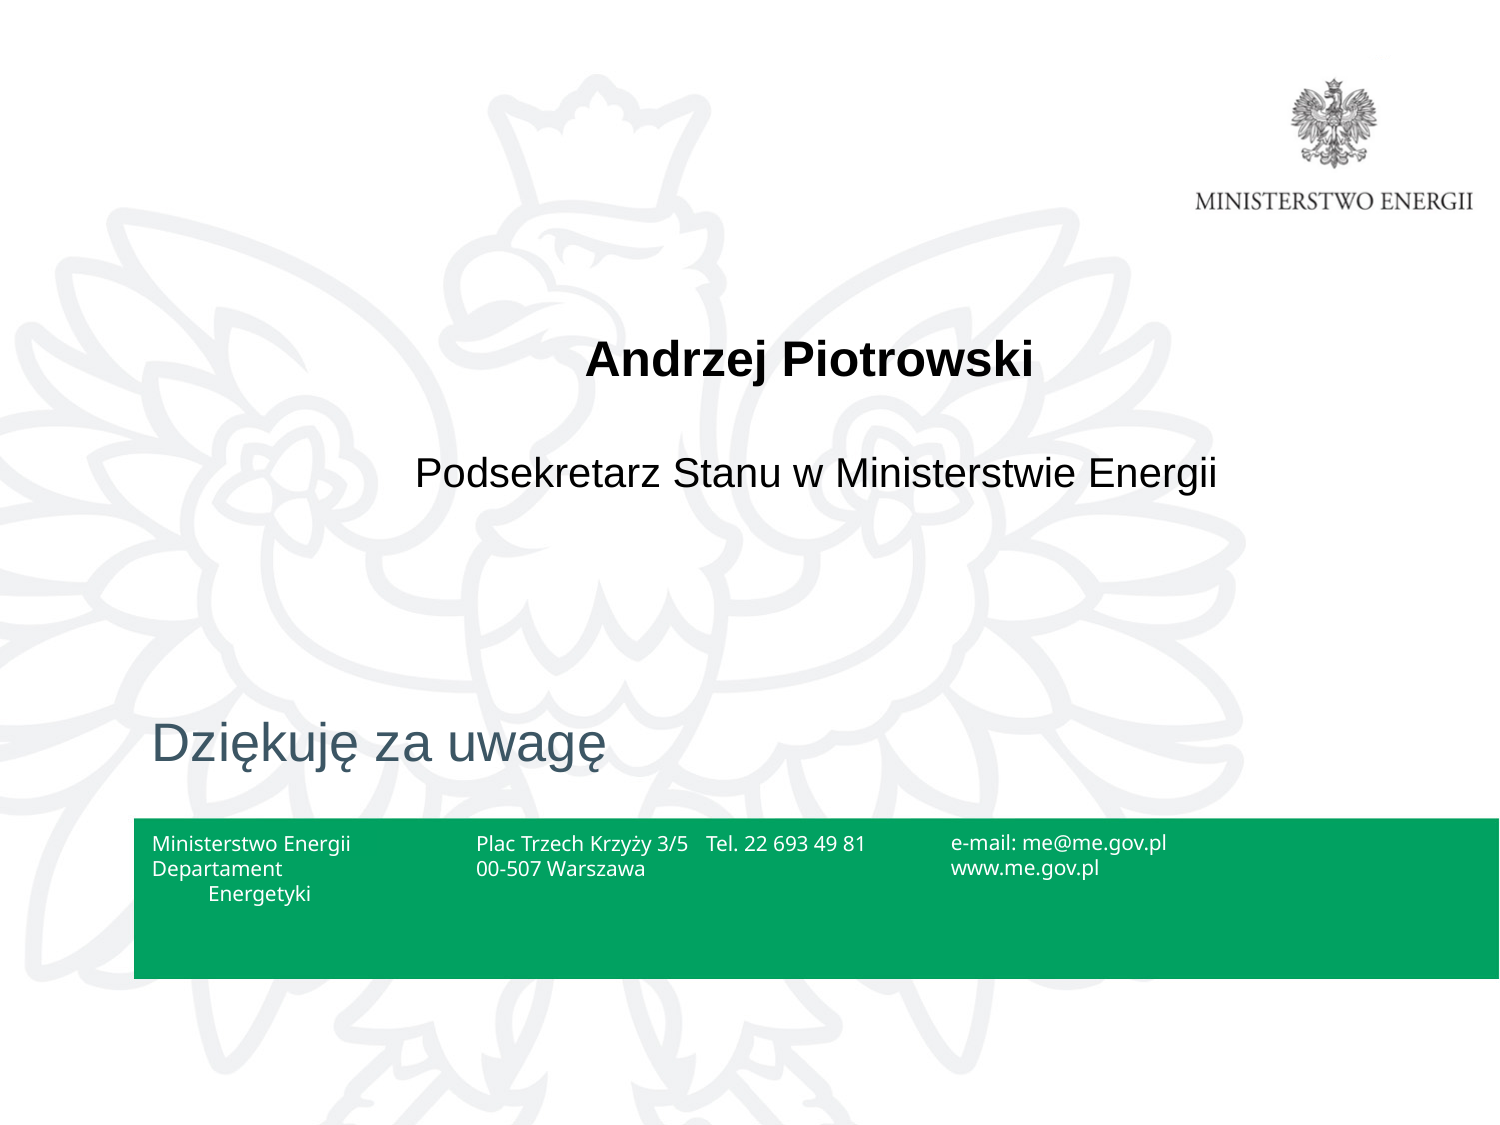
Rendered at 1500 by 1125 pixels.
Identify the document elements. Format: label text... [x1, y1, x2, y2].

text_box Andrzej Piotrowski Podsekretarz Stanu w Ministerstwie Energii [236, 326, 1397, 497]
list Plac Trzech Krzyży 3/5 00-507 Warszawa [475, 829, 692, 881]
list www.me.gov.pl [950, 854, 1176, 878]
list Ministerstwo Energii Departament Energetyki [151, 829, 377, 856]
list Tel. 22 693 49 81 [705, 829, 928, 881]
list e-mail: me@me.gov.pl [950, 829, 1259, 854]
title Dziękuję za uwagę [151, 707, 1275, 783]
picture [0, 0, 1500, 1125]
